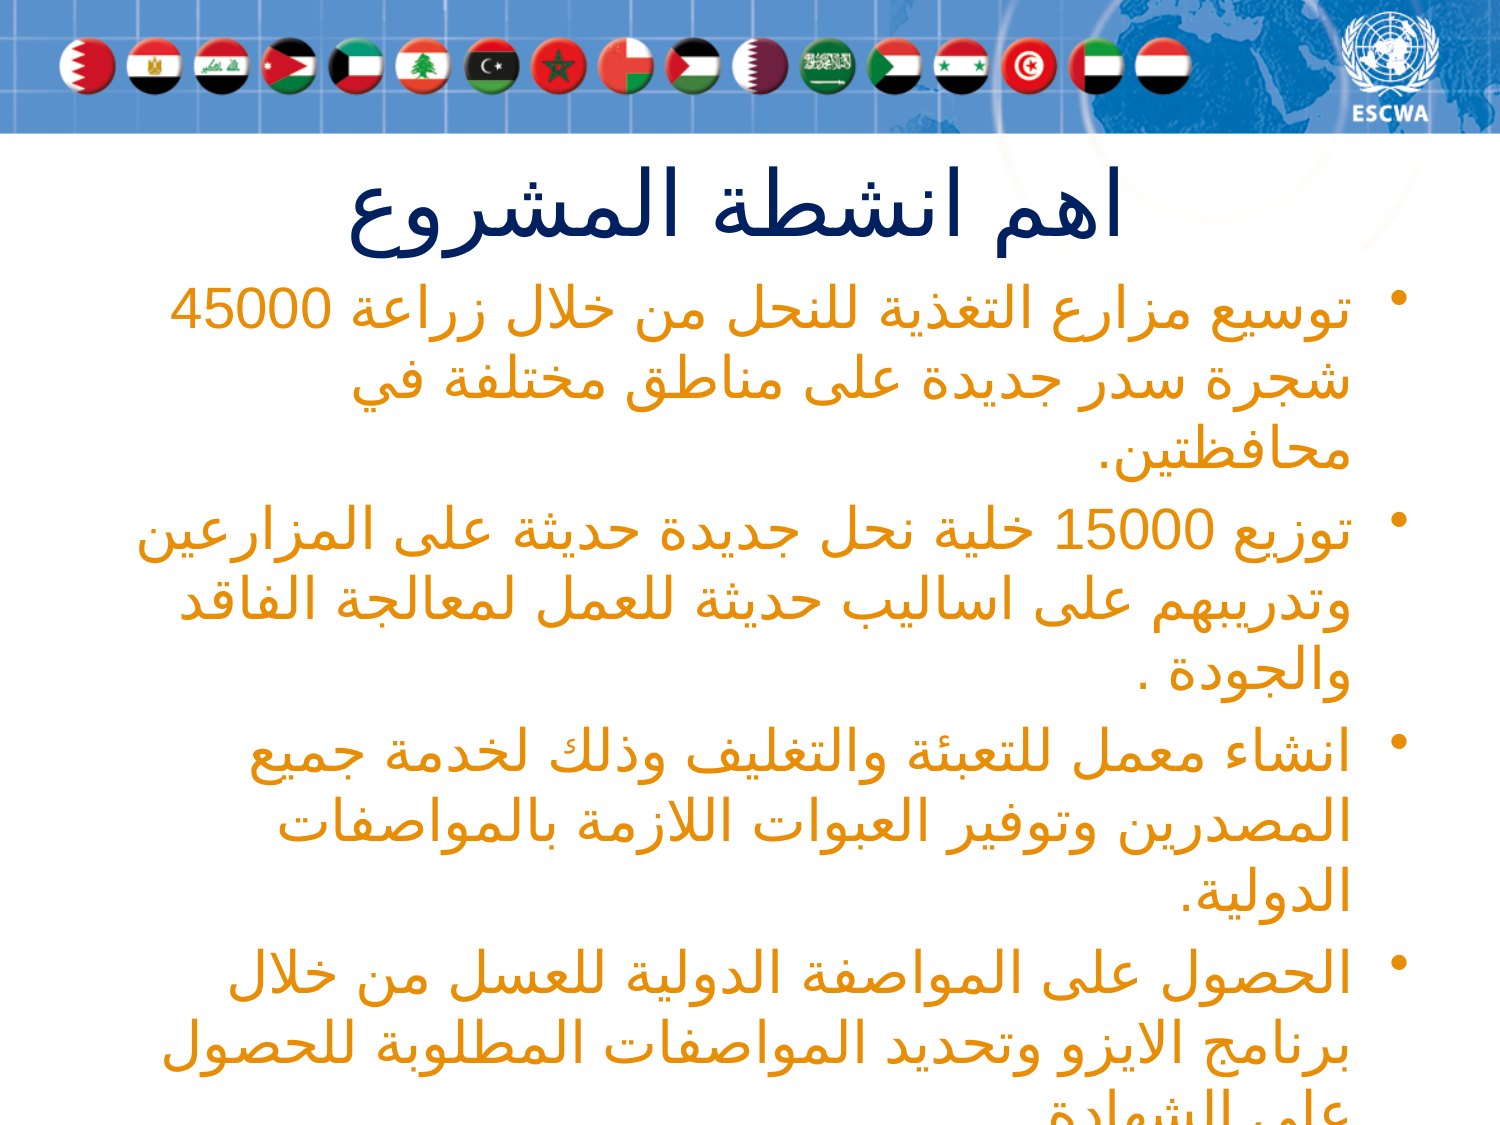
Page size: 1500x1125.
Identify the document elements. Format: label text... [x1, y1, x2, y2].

picture [0, 0, 1500, 1125]
title اهم انشطة المشروع [75, 137, 1425, 250]
list توسيع مزارع التغذية للنحل من خلال زراعة 45000 شجرة سدر جديدة على مناطق مختلفة في محافظتين. توزيع 15000 خلية نحل جديدة حديثة على المزارعين وتدريبهم على اساليب حديثة للعمل لمعالجة الفاقد والجودة . انشاء معمل للتعبئة والتغليف وذلك لخدمة جميع المصدرين وتوفير العبوات اللازمة بالمواصفات الدولية. الحصول على المواصفة الدولية للعسل من خلال برنامج الايزو وتحديد المواصفات المطلوبة للحصول على الشهادة. تجهيز هيئة المواصفات والمقاييس بالاجهزة اللازمة لفحص جودة العسل وتحديد مدى تطابق مواصفاتة مع المتطلبات العالمية. [75, 262, 1425, 1063]
